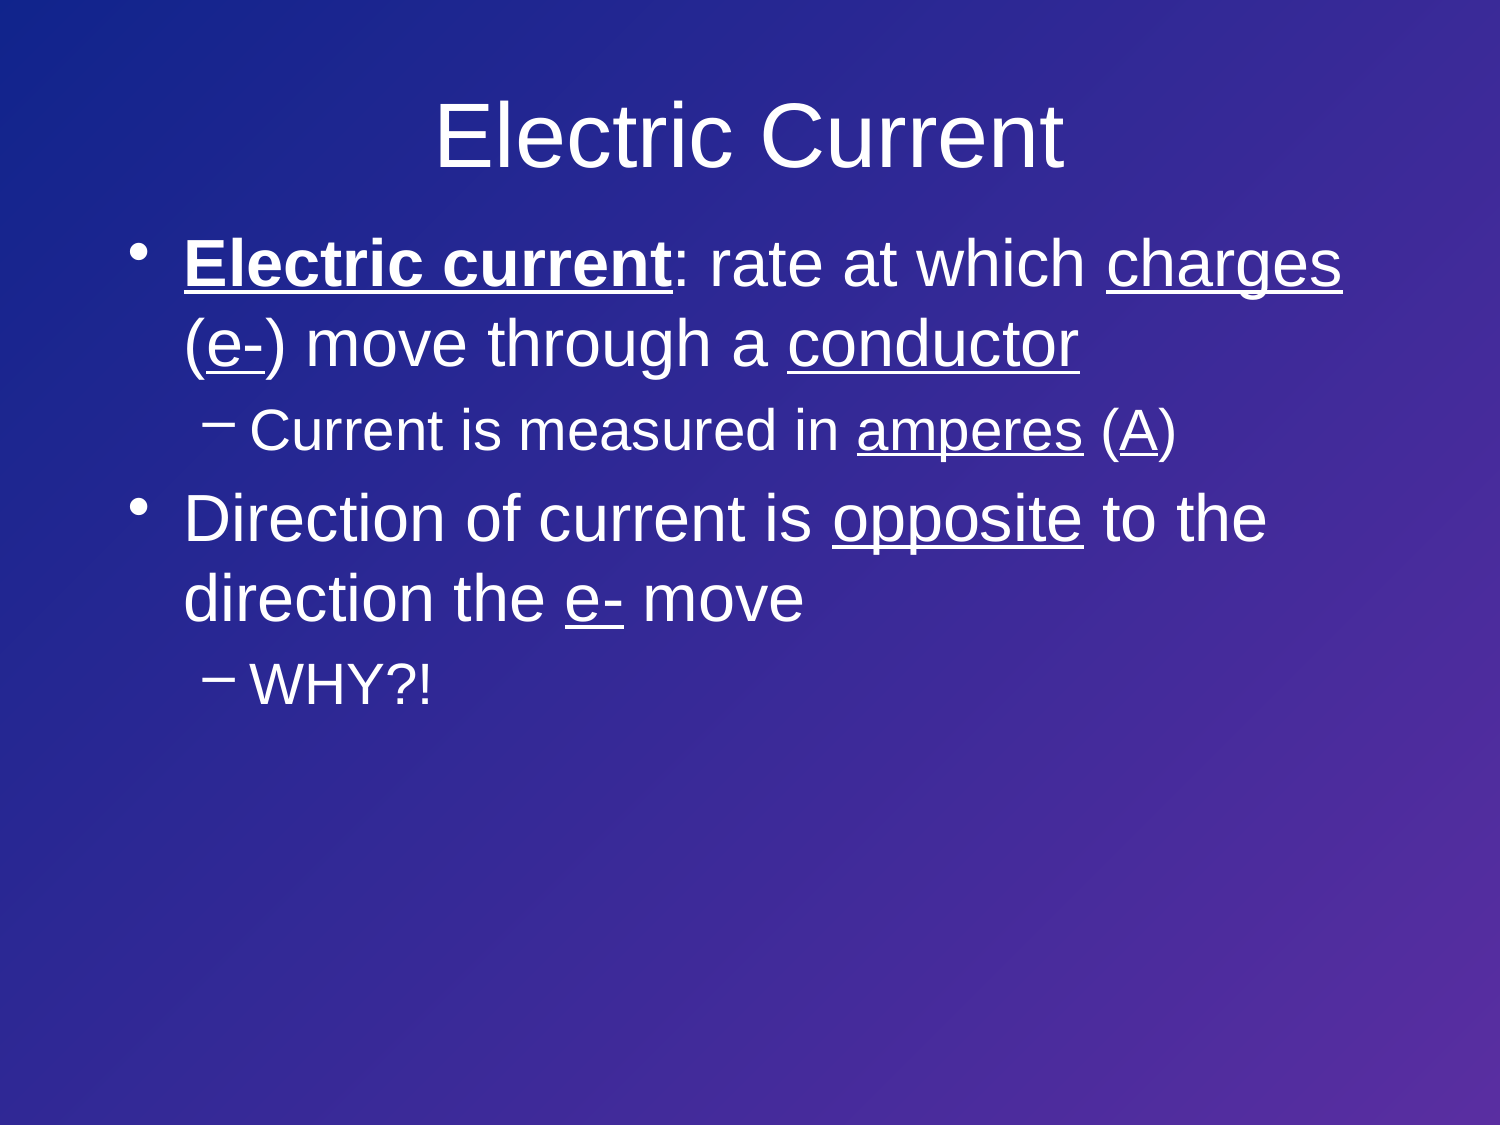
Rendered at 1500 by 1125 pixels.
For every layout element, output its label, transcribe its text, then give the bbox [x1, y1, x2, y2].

title Electric Current [112, 37, 1388, 212]
list Electric current: rate at which charges (e-) move through a conductor Current is measured in amperes (A) Direction of current is opposite to the direction the e- move WHY?! [112, 212, 1388, 888]
